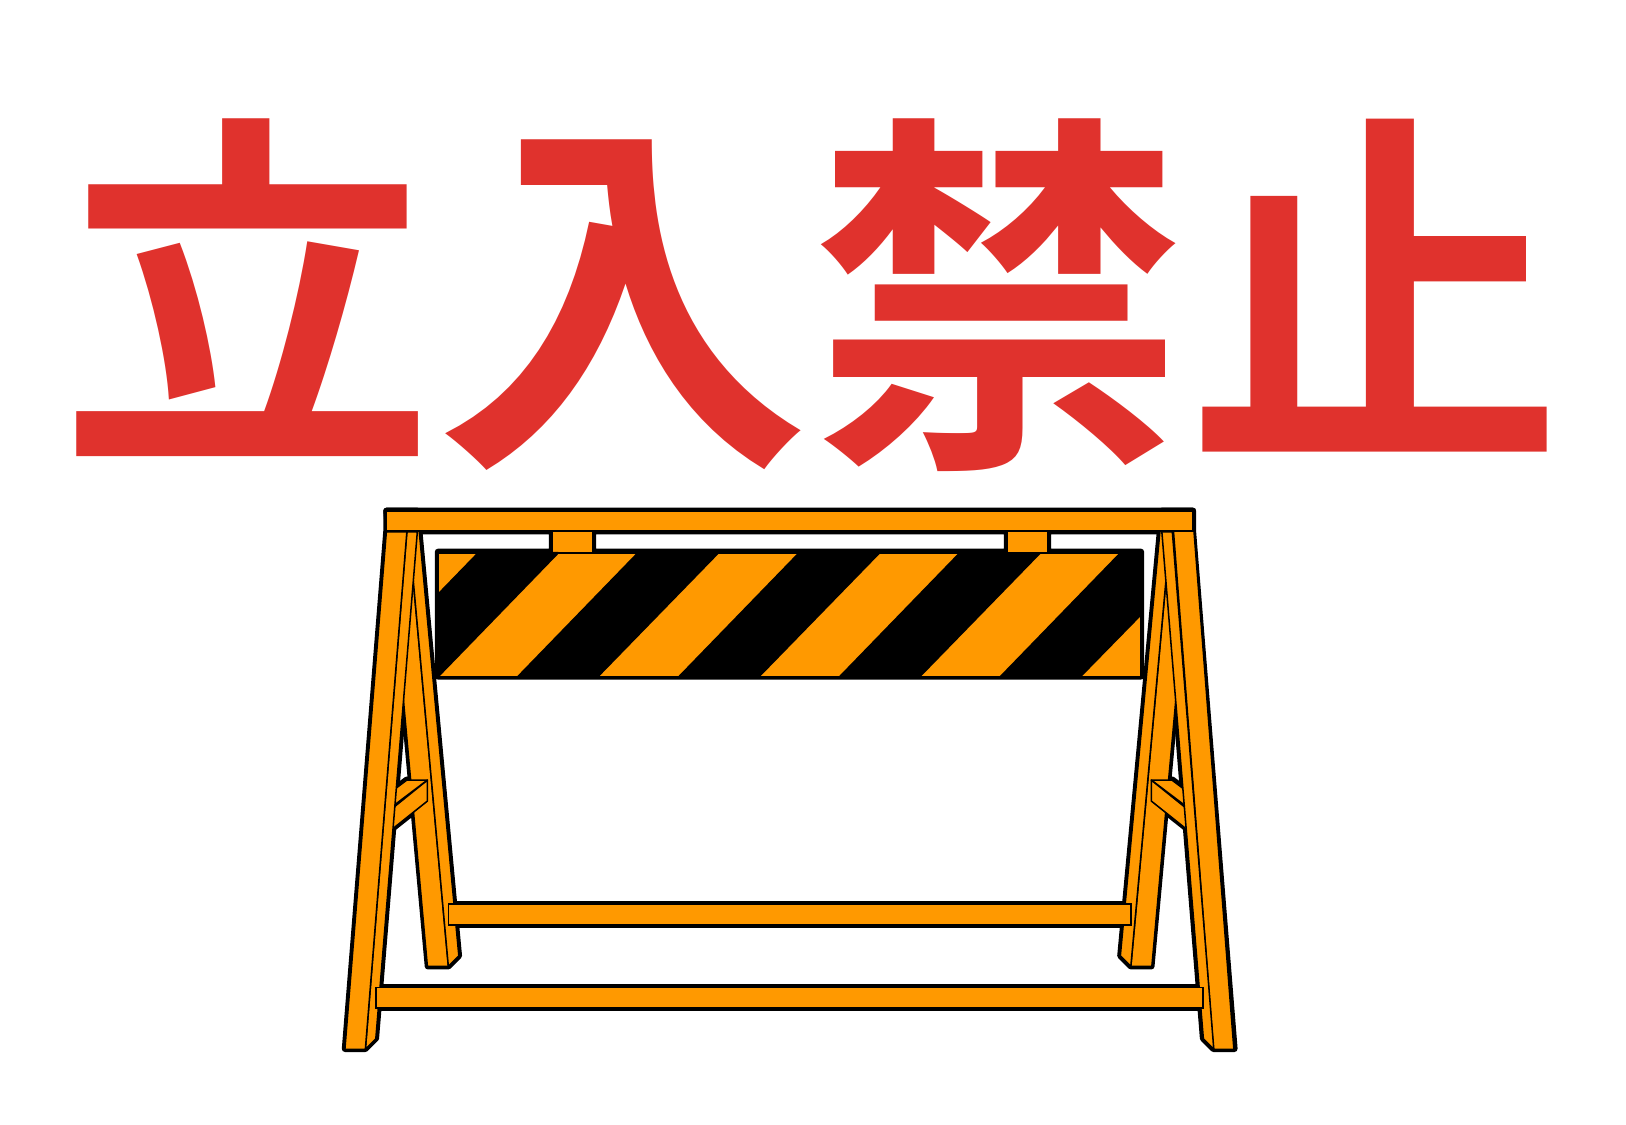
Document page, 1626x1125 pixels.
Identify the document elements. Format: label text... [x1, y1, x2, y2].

text_box 立入禁止 [44, 54, 1581, 520]
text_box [344, 510, 1235, 1050]
